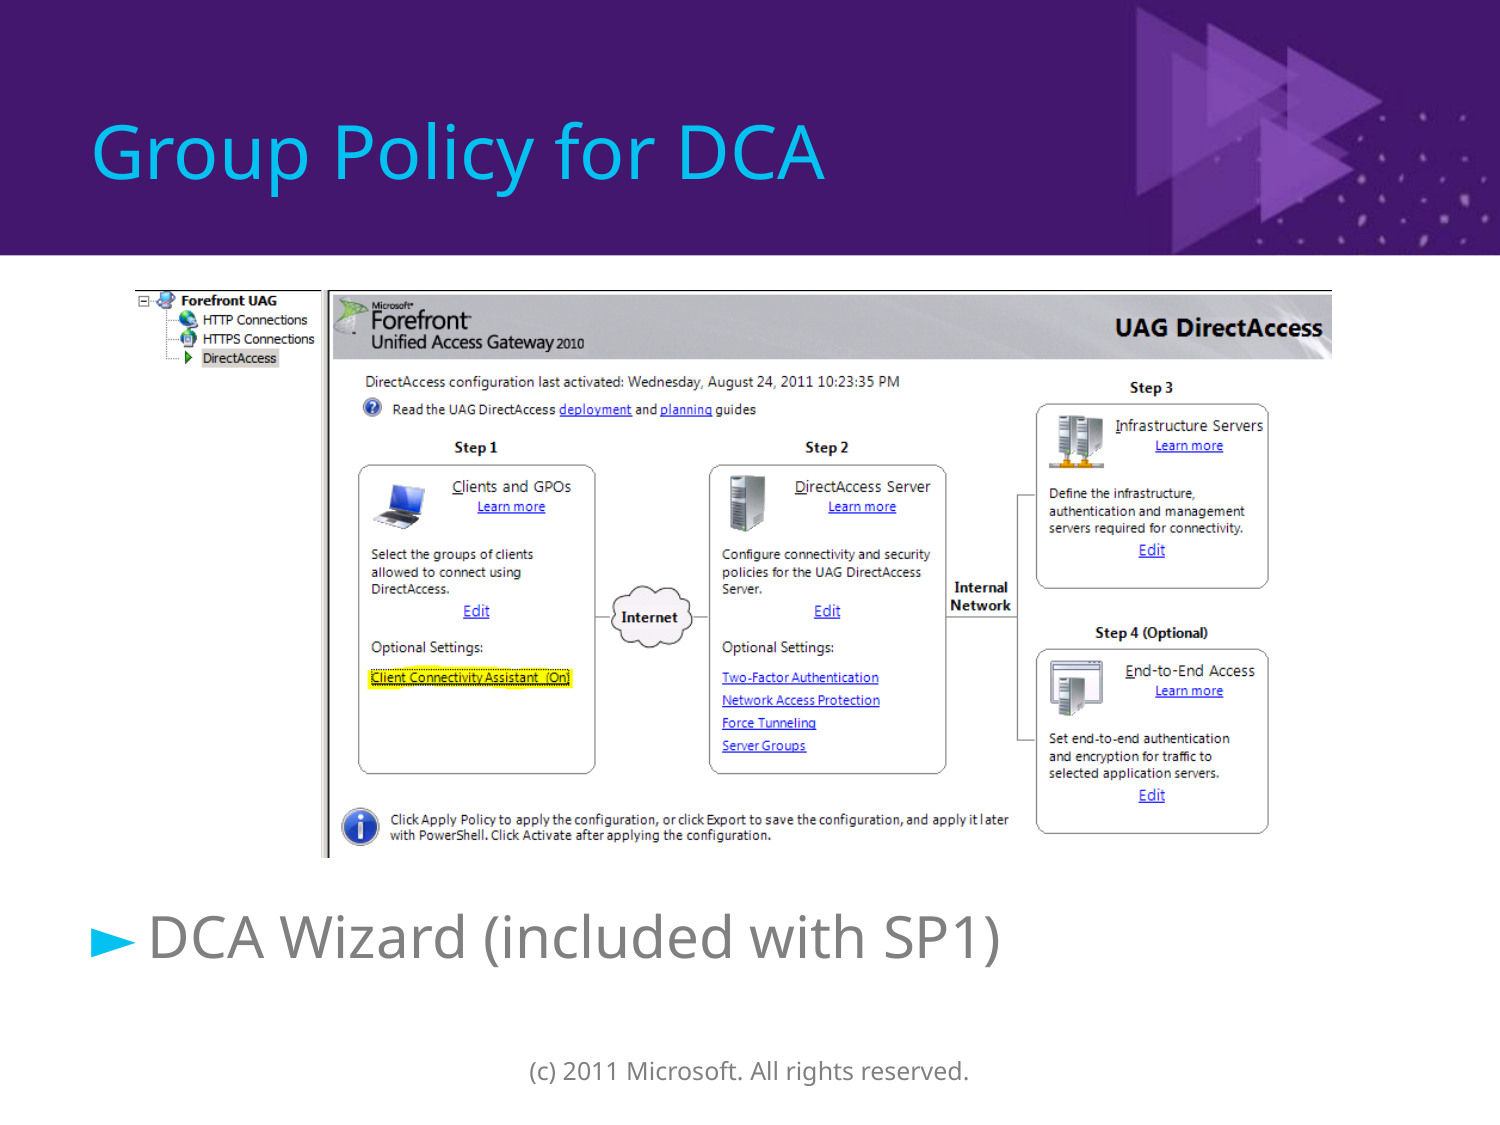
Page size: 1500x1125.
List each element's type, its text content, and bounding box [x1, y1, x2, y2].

picture [135, 290, 1333, 858]
footer (c) 2011 Microsoft. All rights reserved. [512, 1042, 988, 1103]
list DCA Wizard (included with SP1) [76, 893, 1427, 1029]
picture [0, 0, 1500, 255]
title Group Policy for DCA [75, 56, 1425, 244]
